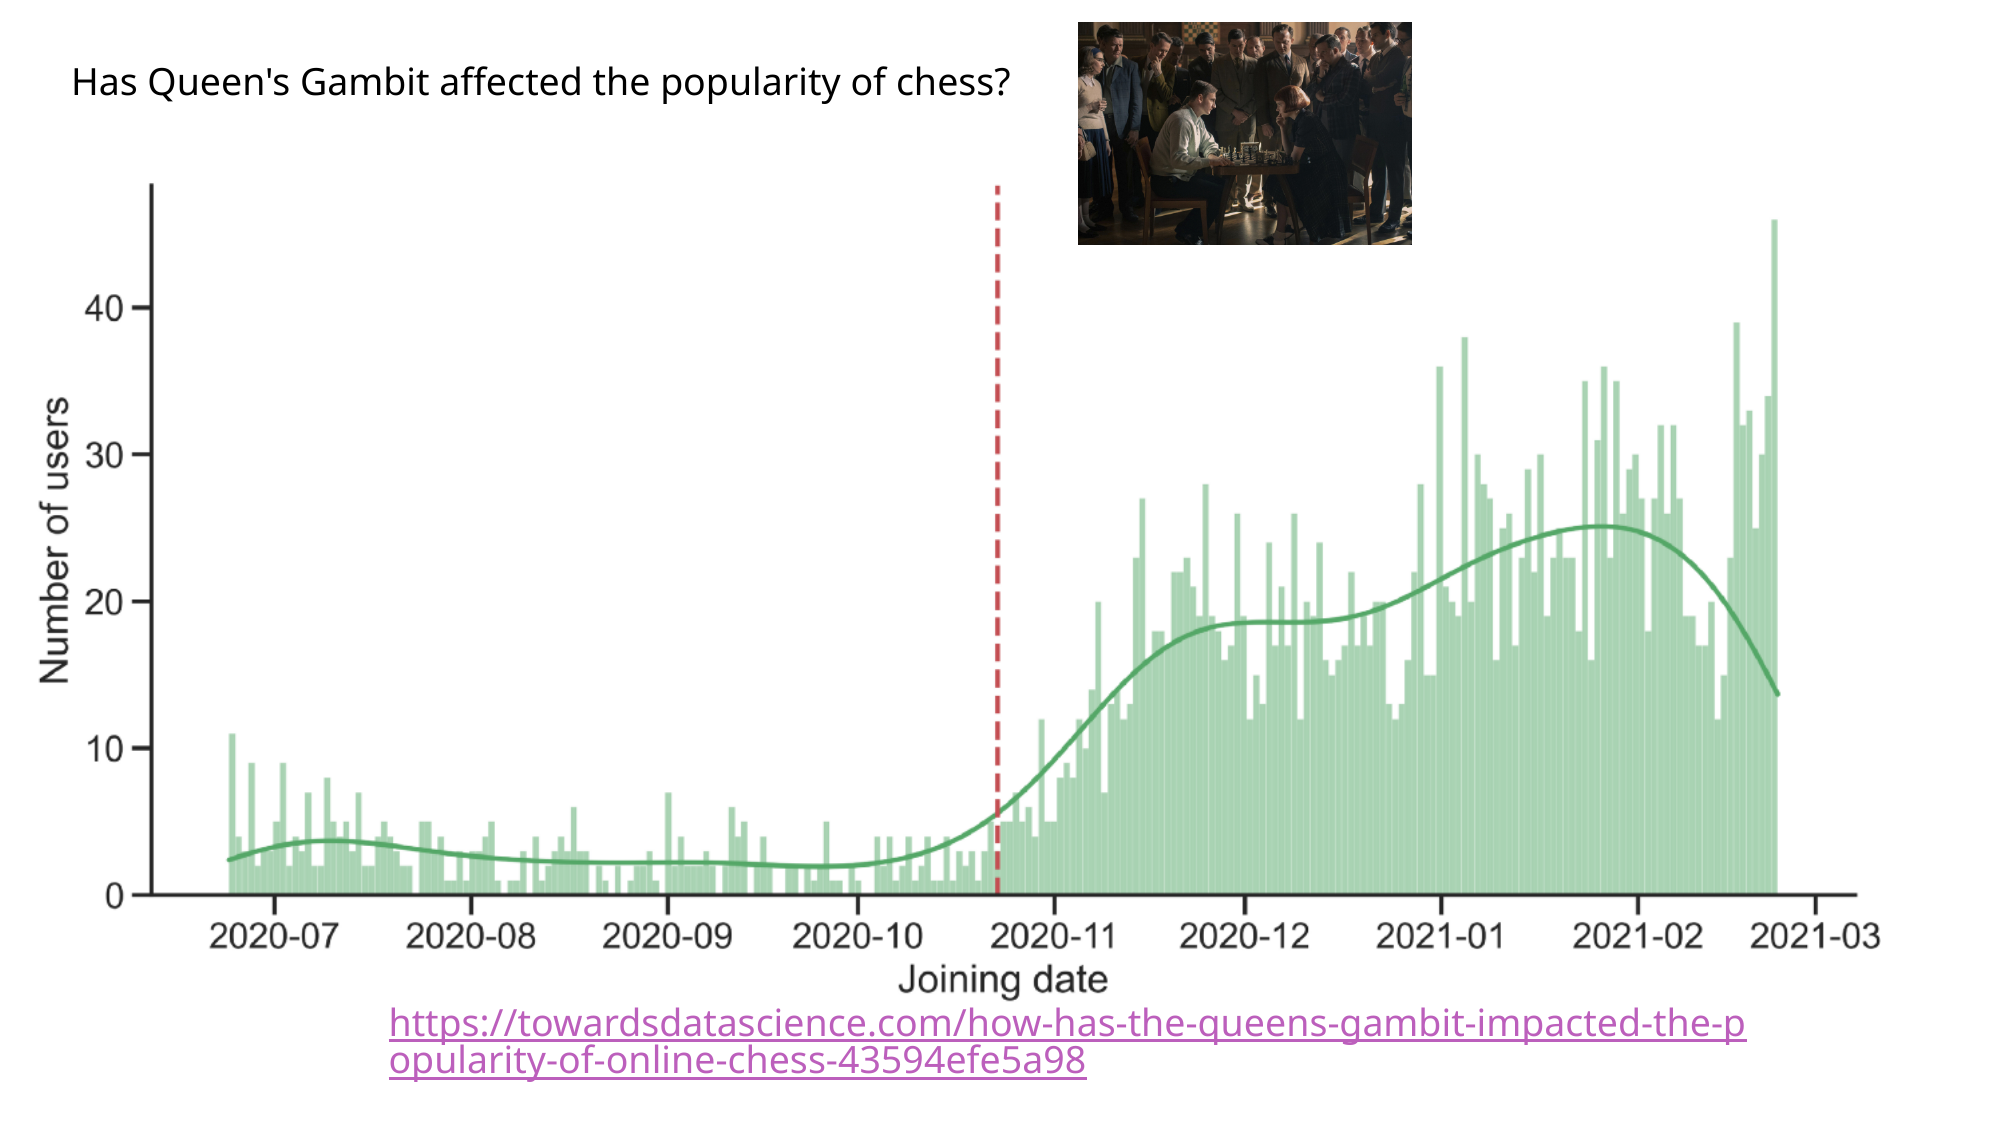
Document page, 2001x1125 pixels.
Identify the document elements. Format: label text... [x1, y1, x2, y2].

text_box Has Queen's Gambit affected the popularity of chess? [56, 50, 1027, 110]
text_box https://towardsdatascience.com/how-has-the-queens-gambit-impacted-the-popularity-of-online-chess-43594efe5a98 [373, 1028, 1764, 1103]
picture [24, 169, 1898, 1017]
picture [1078, 22, 1412, 245]
